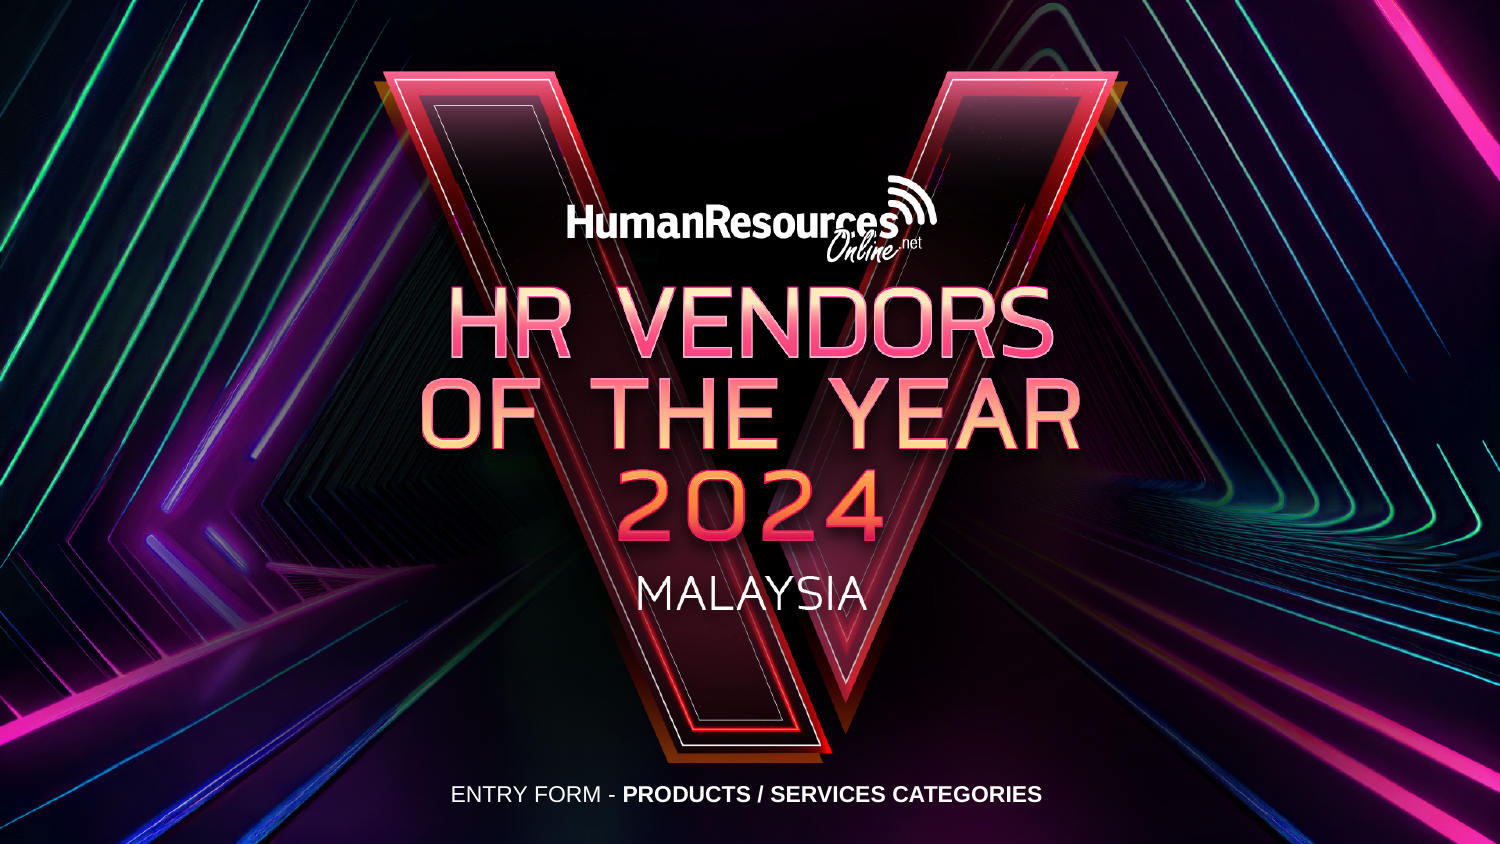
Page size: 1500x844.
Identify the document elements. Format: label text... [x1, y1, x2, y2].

text_box ENTRY FORM - PRODUCTS / SERVICES CATEGORIES [419, 764, 1081, 822]
picture [0, 0, 1500, 844]
